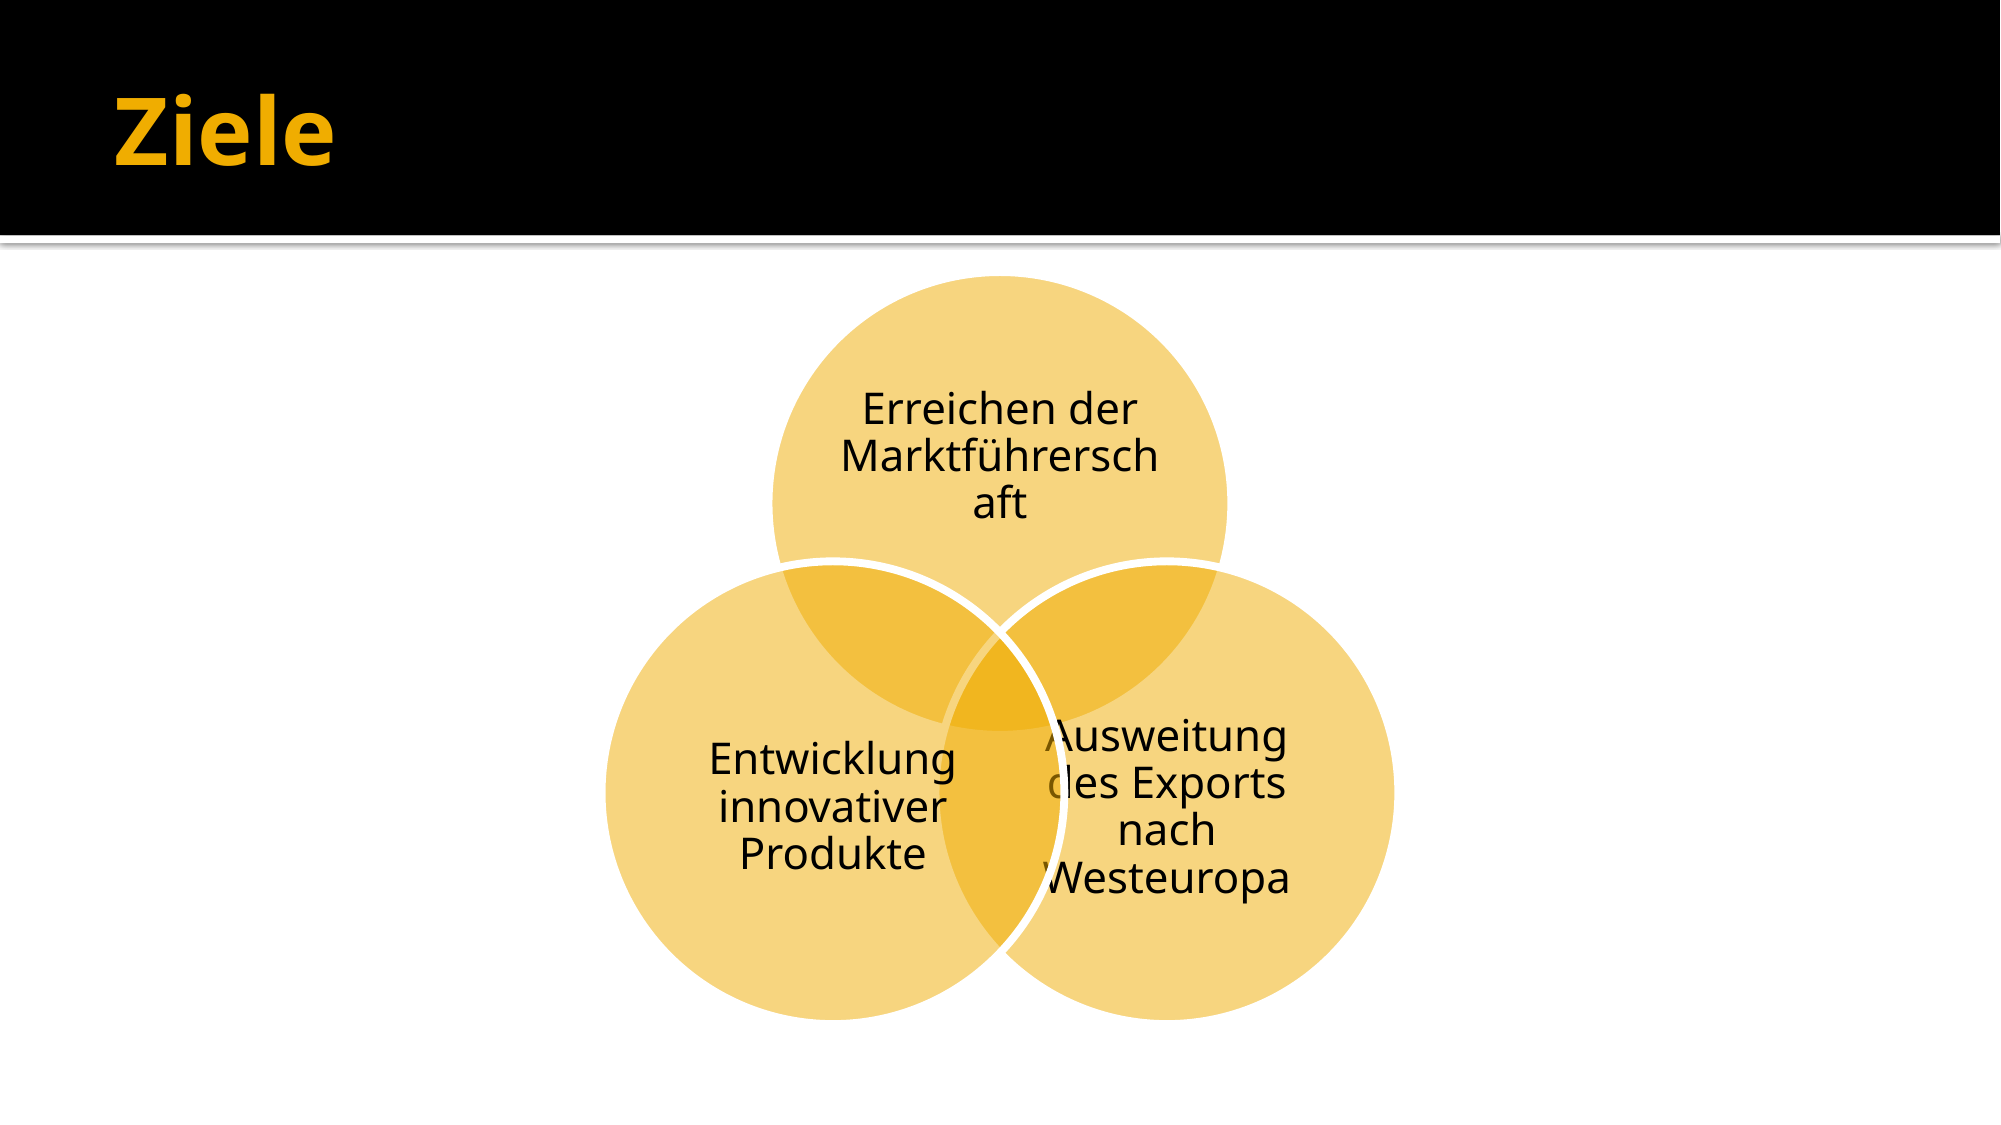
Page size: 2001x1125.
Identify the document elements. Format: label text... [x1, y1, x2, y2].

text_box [324, 262, 1675, 1034]
title Ziele [99, 24, 1900, 231]
